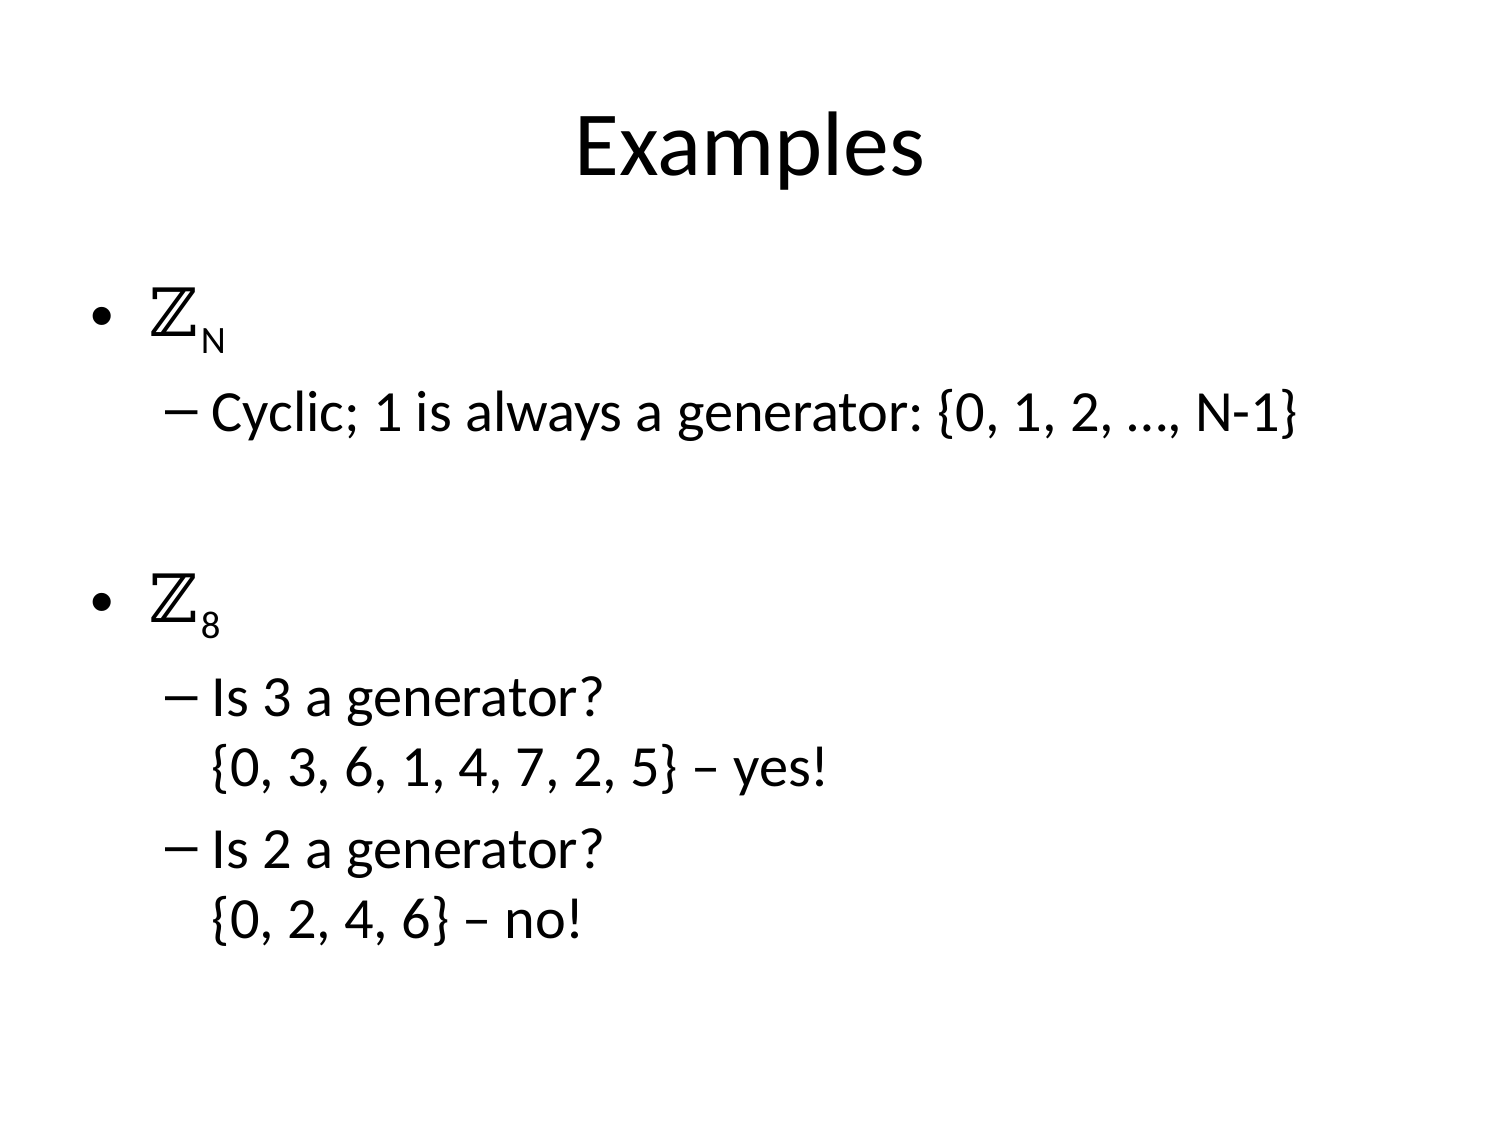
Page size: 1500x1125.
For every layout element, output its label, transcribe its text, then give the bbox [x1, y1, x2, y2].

title Examples [75, 45, 1425, 233]
list ℤN Cyclic; 1 is always a generator: {0, 1, 2, …, N-1} ℤ8 Is 3 a generator? {0, 3, 6, 1, 4, 7, 2, 5} – yes! Is 2 a generator? {0, 2, 4, 6} – no! [75, 262, 1425, 1005]
